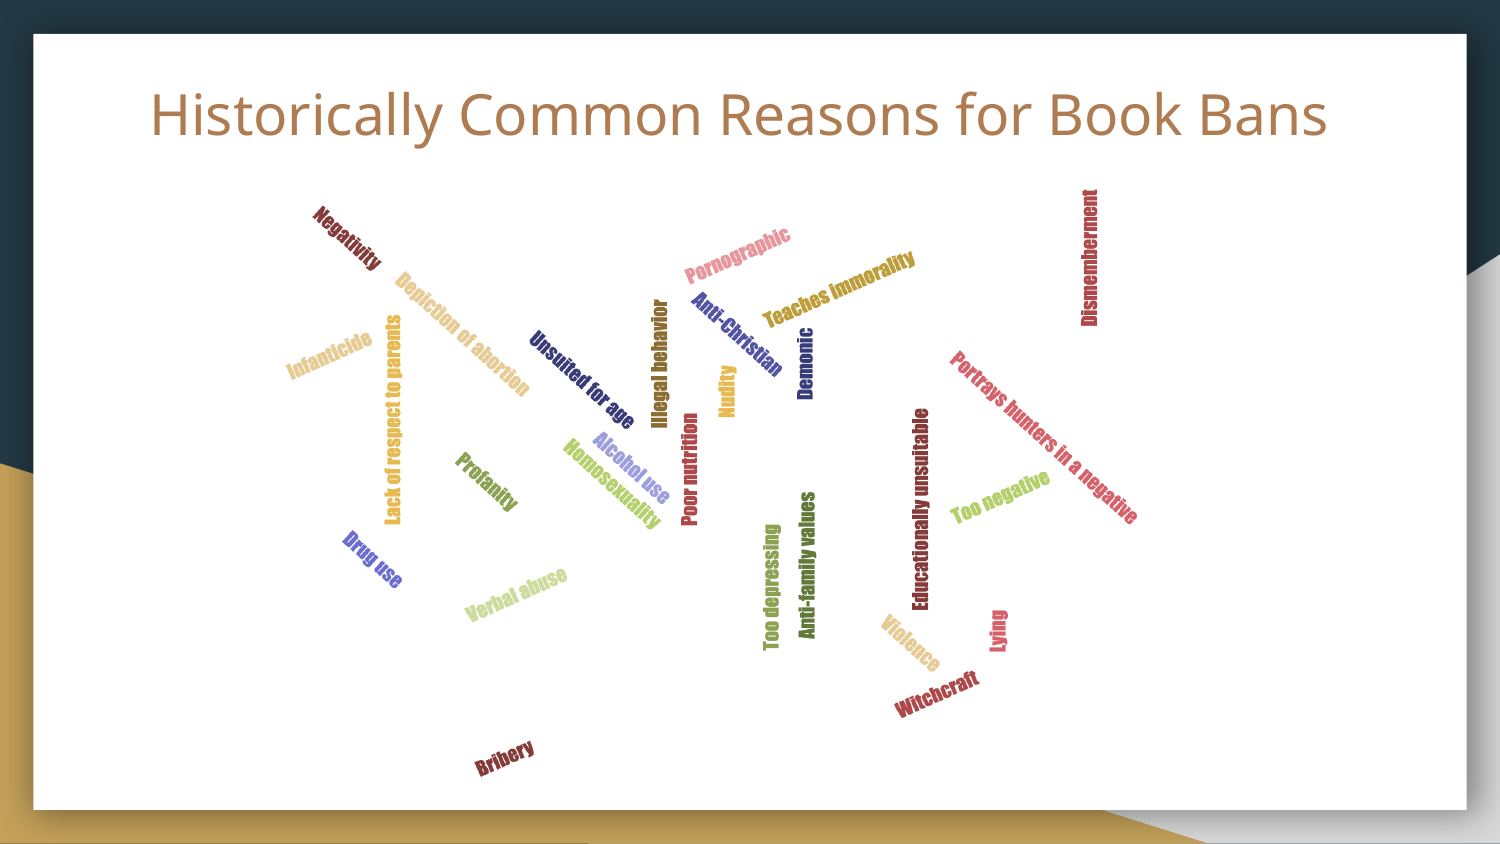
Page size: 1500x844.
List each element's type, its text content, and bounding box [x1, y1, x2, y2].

picture [198, 175, 1226, 806]
title Historically Common Reasons for Book Bans [134, 63, 1366, 221]
